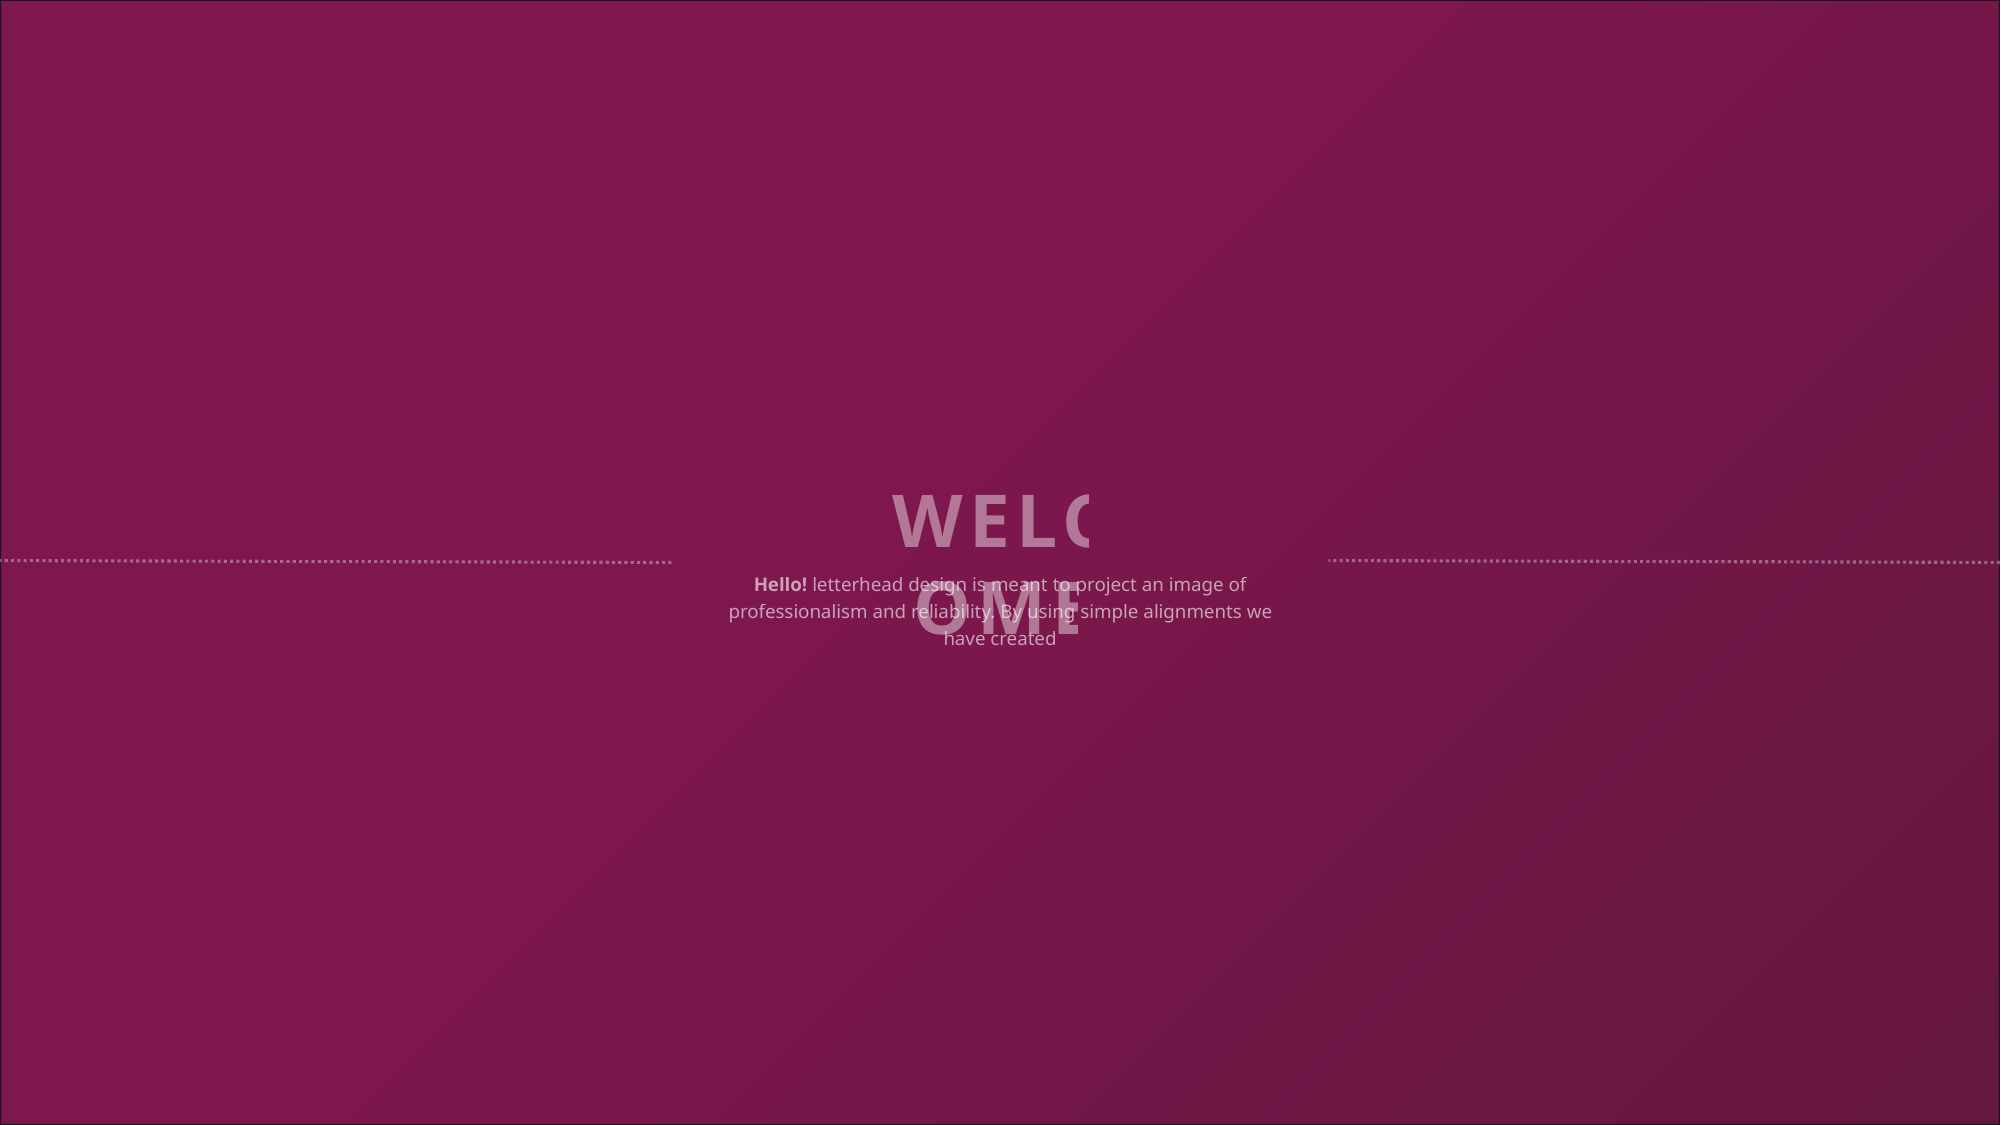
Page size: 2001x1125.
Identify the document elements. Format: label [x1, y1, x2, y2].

text_box [716, 466, 1284, 659]
text_box [0, 0, 2000, 1125]
